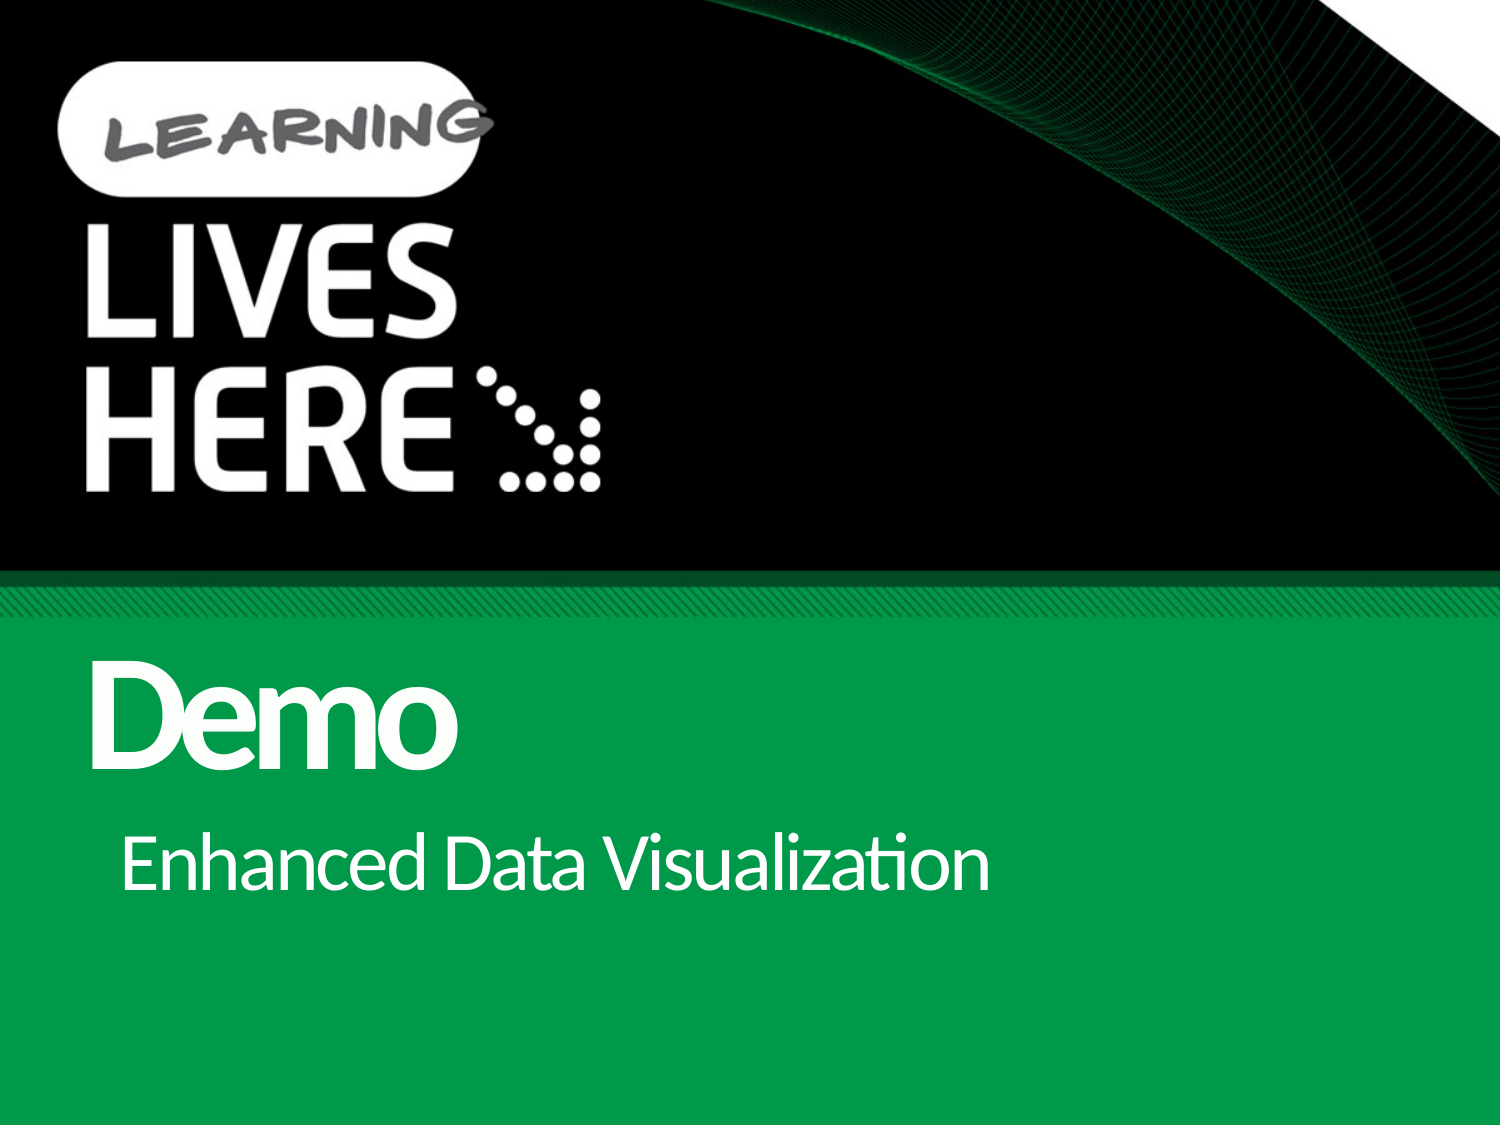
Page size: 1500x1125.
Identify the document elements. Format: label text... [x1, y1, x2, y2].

title Enhanced Data Visualization [119, 818, 1375, 943]
picture [0, 0, 1500, 1125]
list Demo [83, 625, 1344, 800]
